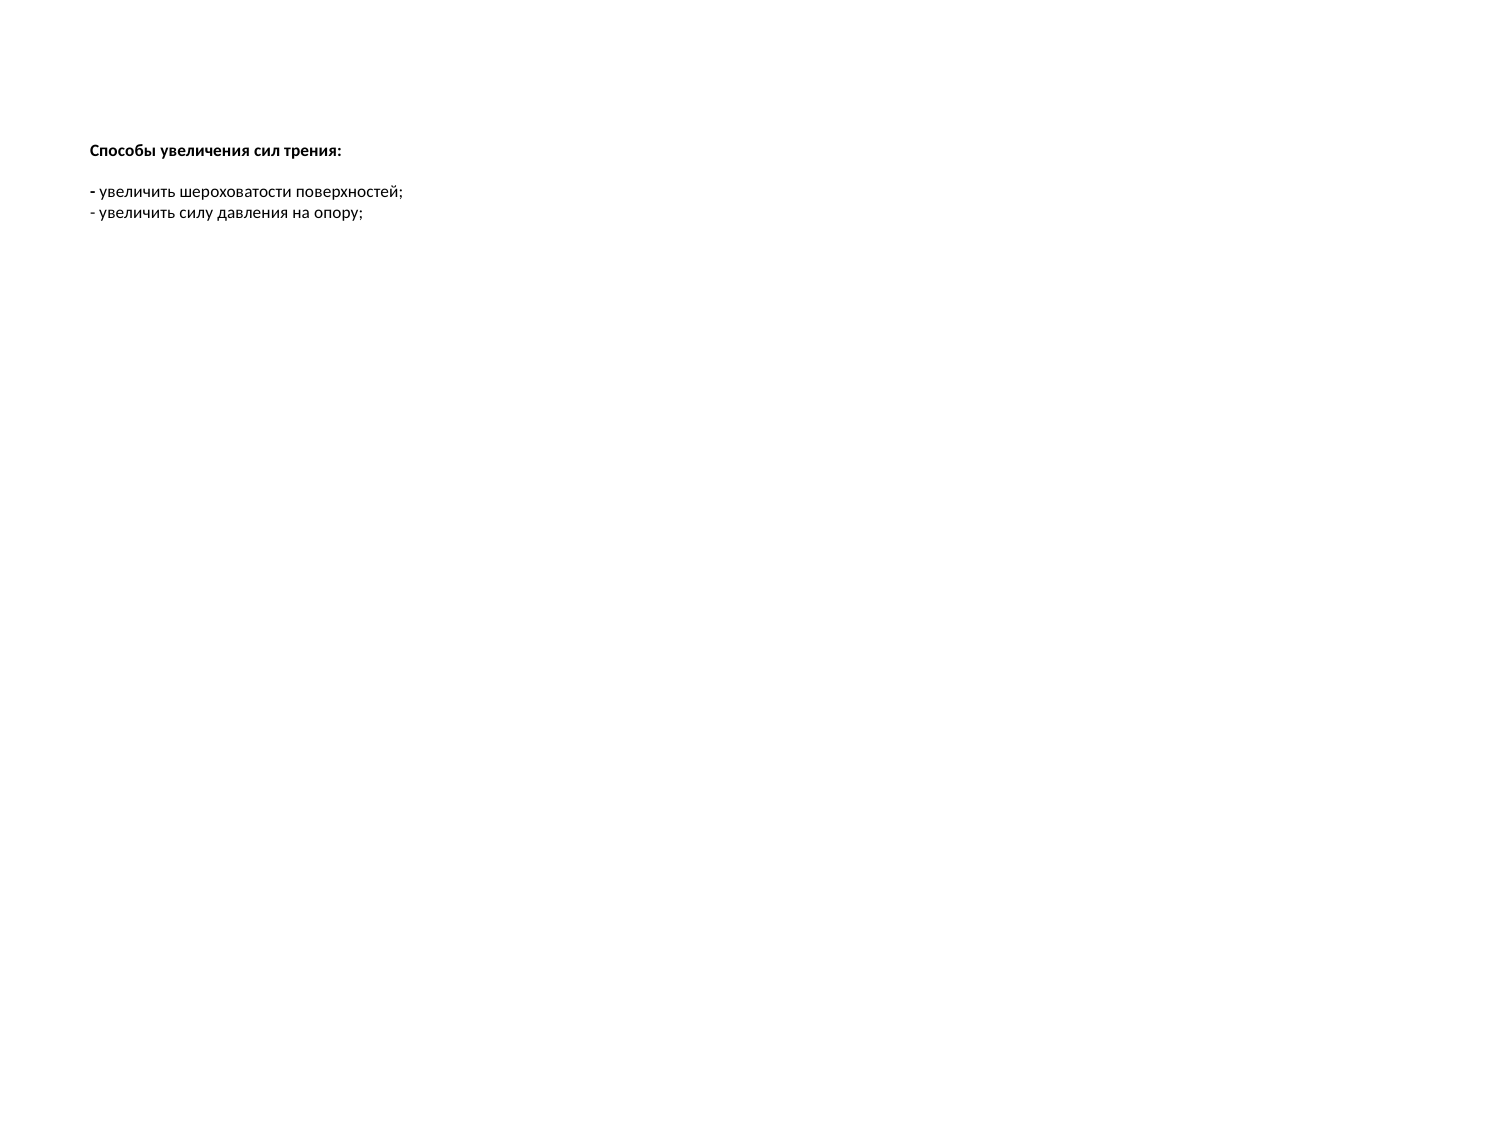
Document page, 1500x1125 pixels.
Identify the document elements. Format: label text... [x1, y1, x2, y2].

title Способы увеличения сил трения: - увеличить шероховатости поверхностей; - увеличить силу давления на опору; [75, 45, 1425, 233]
